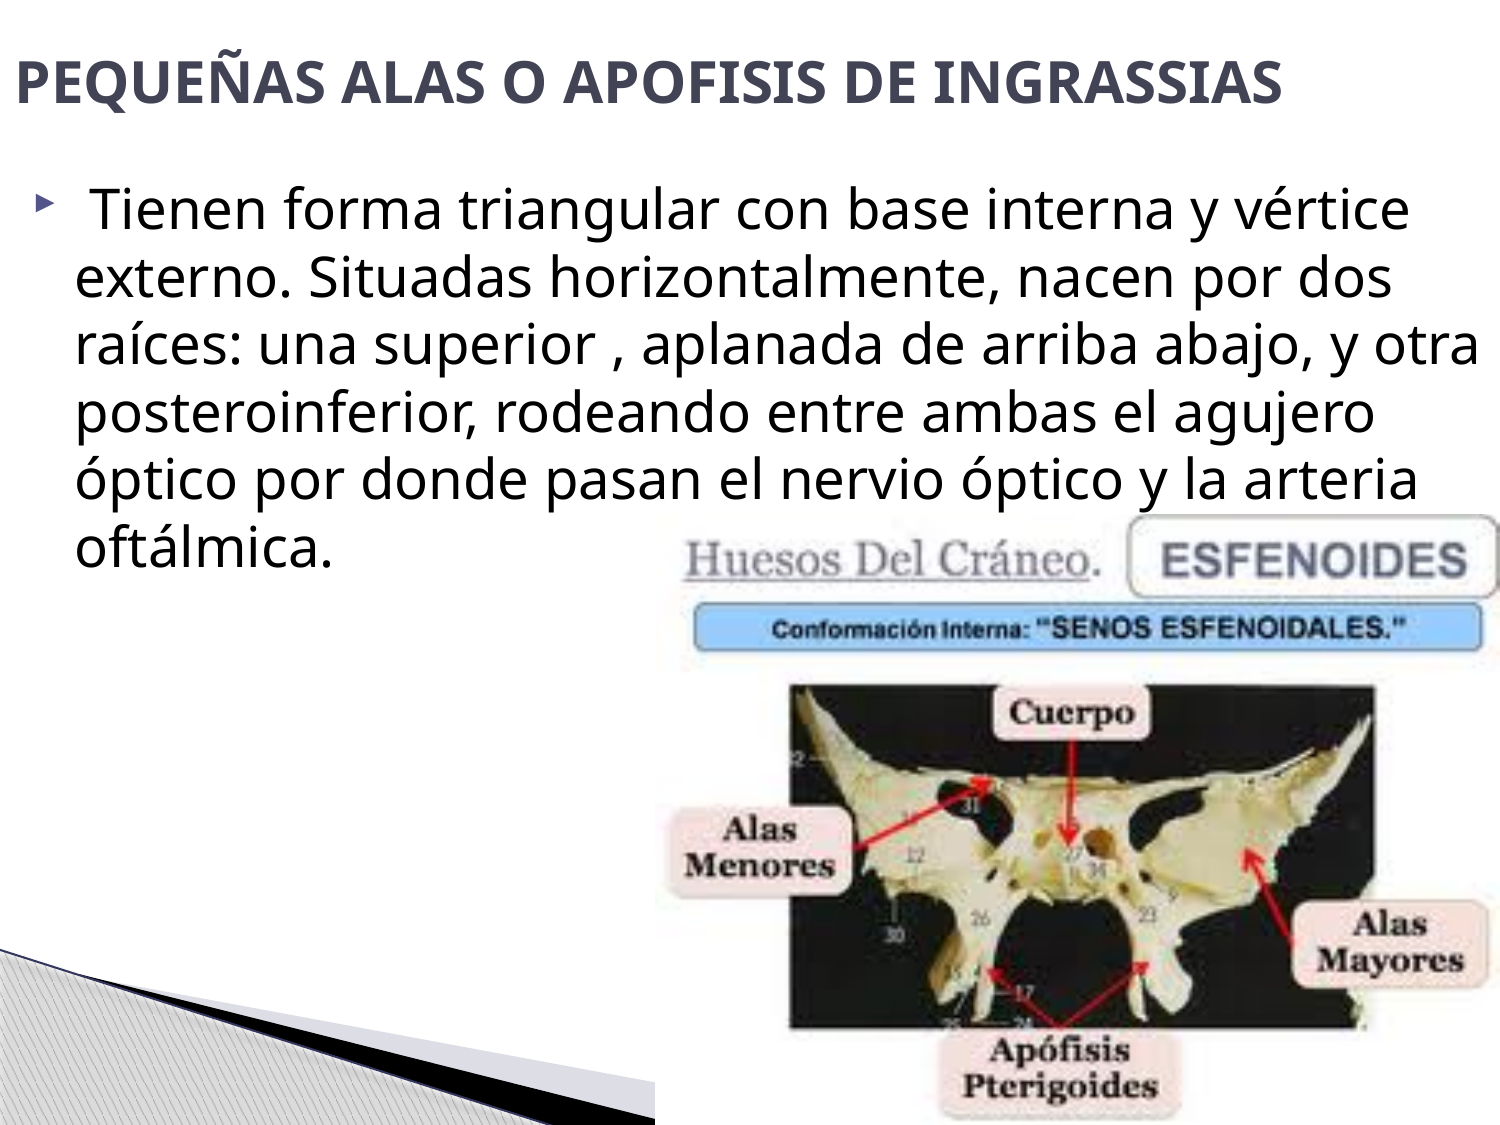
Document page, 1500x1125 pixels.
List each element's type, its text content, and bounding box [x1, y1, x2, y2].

list Tienen forma triangular con base interna y vértice externo. Situadas horizontalmente, nacen por dos raíces: una superior , aplanada de arriba abajo, y otra posteroinferior, rodeando entre ambas el agujero óptico por donde pasan el nervio óptico y la arteria oftálmica. [0, 161, 1500, 986]
title PEQUEÑAS ALAS O APOFISIS DE INGRASSIAS [0, 0, 1500, 161]
picture [655, 514, 1500, 1125]
